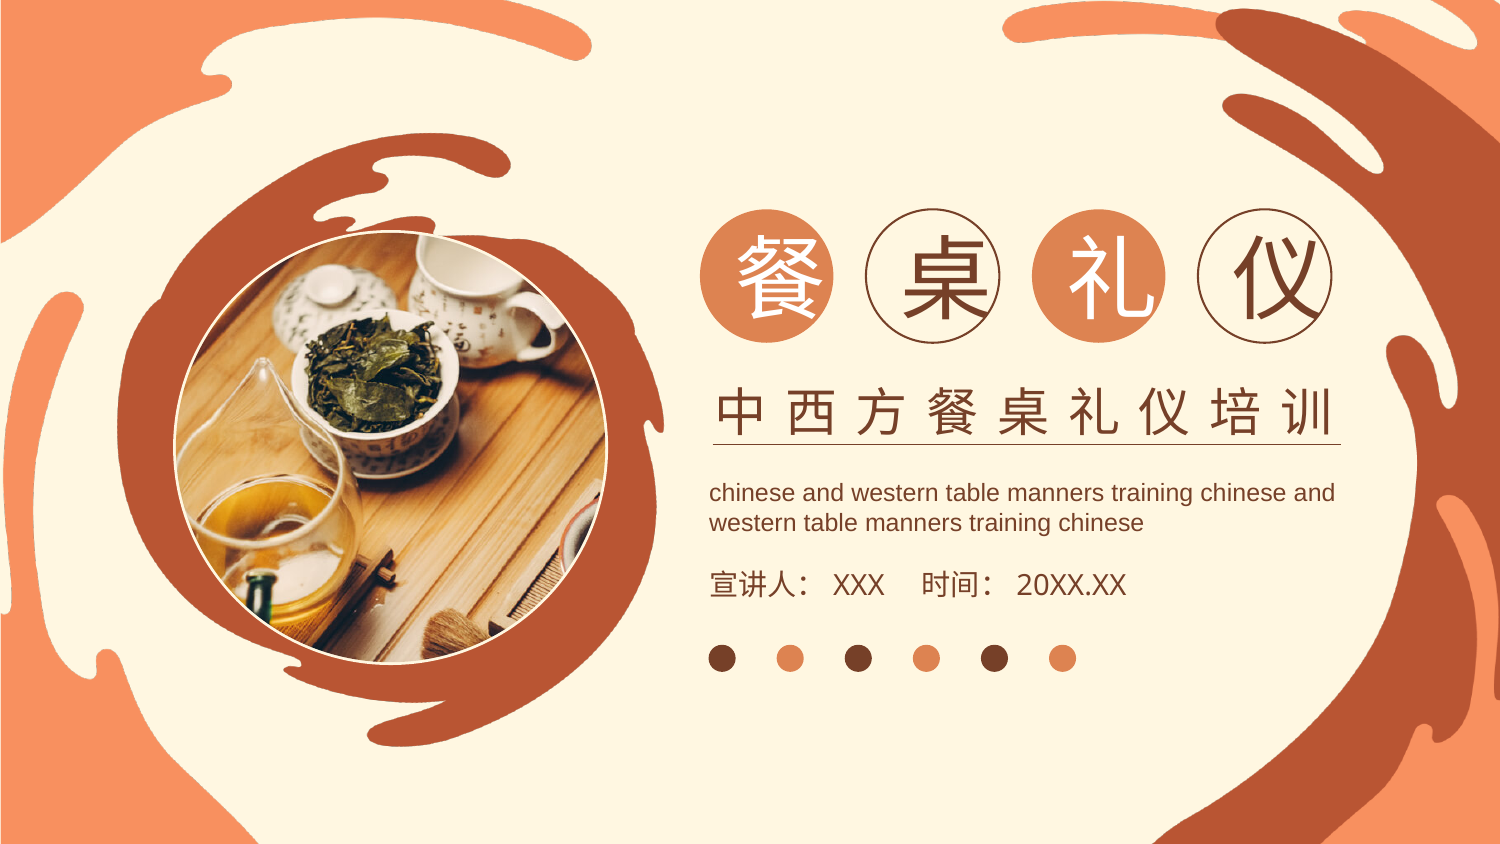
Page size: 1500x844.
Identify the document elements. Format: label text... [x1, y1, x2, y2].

picture [0, 0, 658, 844]
text_box chinese and western table manners training chinese and western table manners training chinese [731, 469, 815, 545]
text_box 宣讲人：XXX 时间：20XX.XX [731, 558, 815, 609]
picture [815, 1, 1500, 843]
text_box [699, 371, 1388, 451]
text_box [85, 102, 685, 780]
text_box 餐 [731, 208, 815, 344]
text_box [708, 644, 1077, 672]
picture [685, 116, 731, 729]
